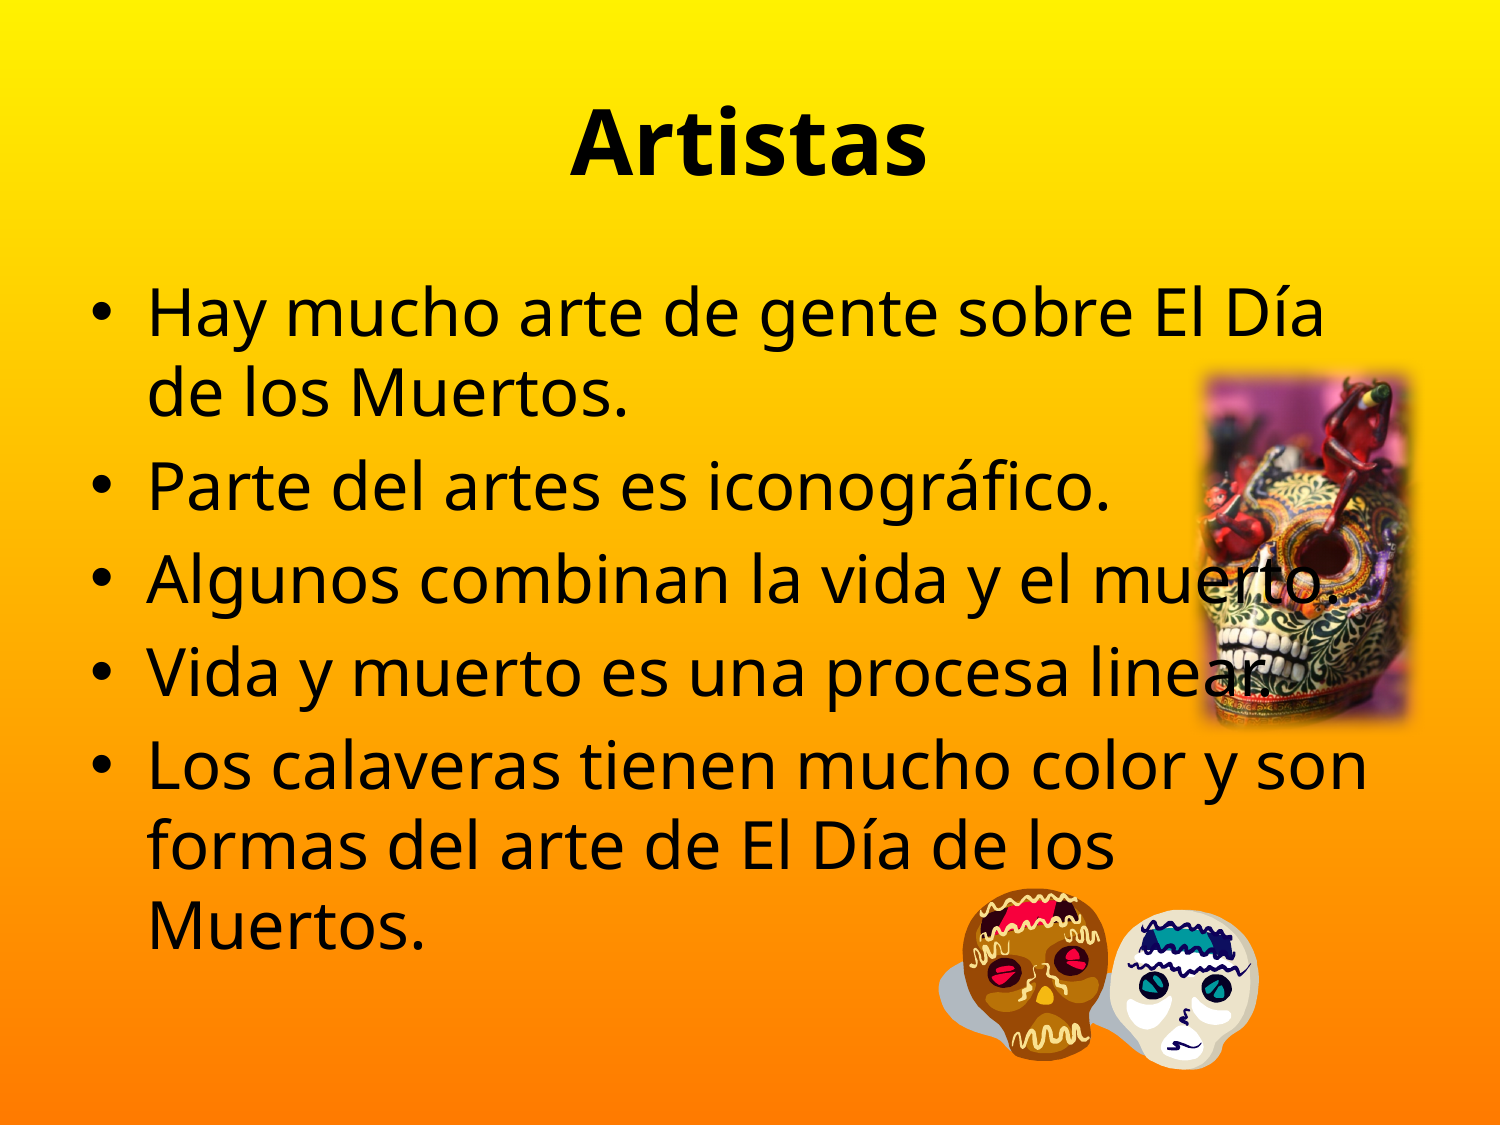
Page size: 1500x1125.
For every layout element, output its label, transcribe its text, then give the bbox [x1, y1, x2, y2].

picture [937, 887, 1261, 1071]
picture [1187, 357, 1426, 738]
title Artistas [75, 45, 1425, 233]
list Hay mucho arte de gente sobre El Día de los Muertos. Parte del artes es iconográfico. Algunos combinan la vida y el muerto. Vida y muerto es una procesa linear. Los calaveras tienen mucho color y son formas del arte de El Día de los Muertos. [75, 262, 1425, 1005]
